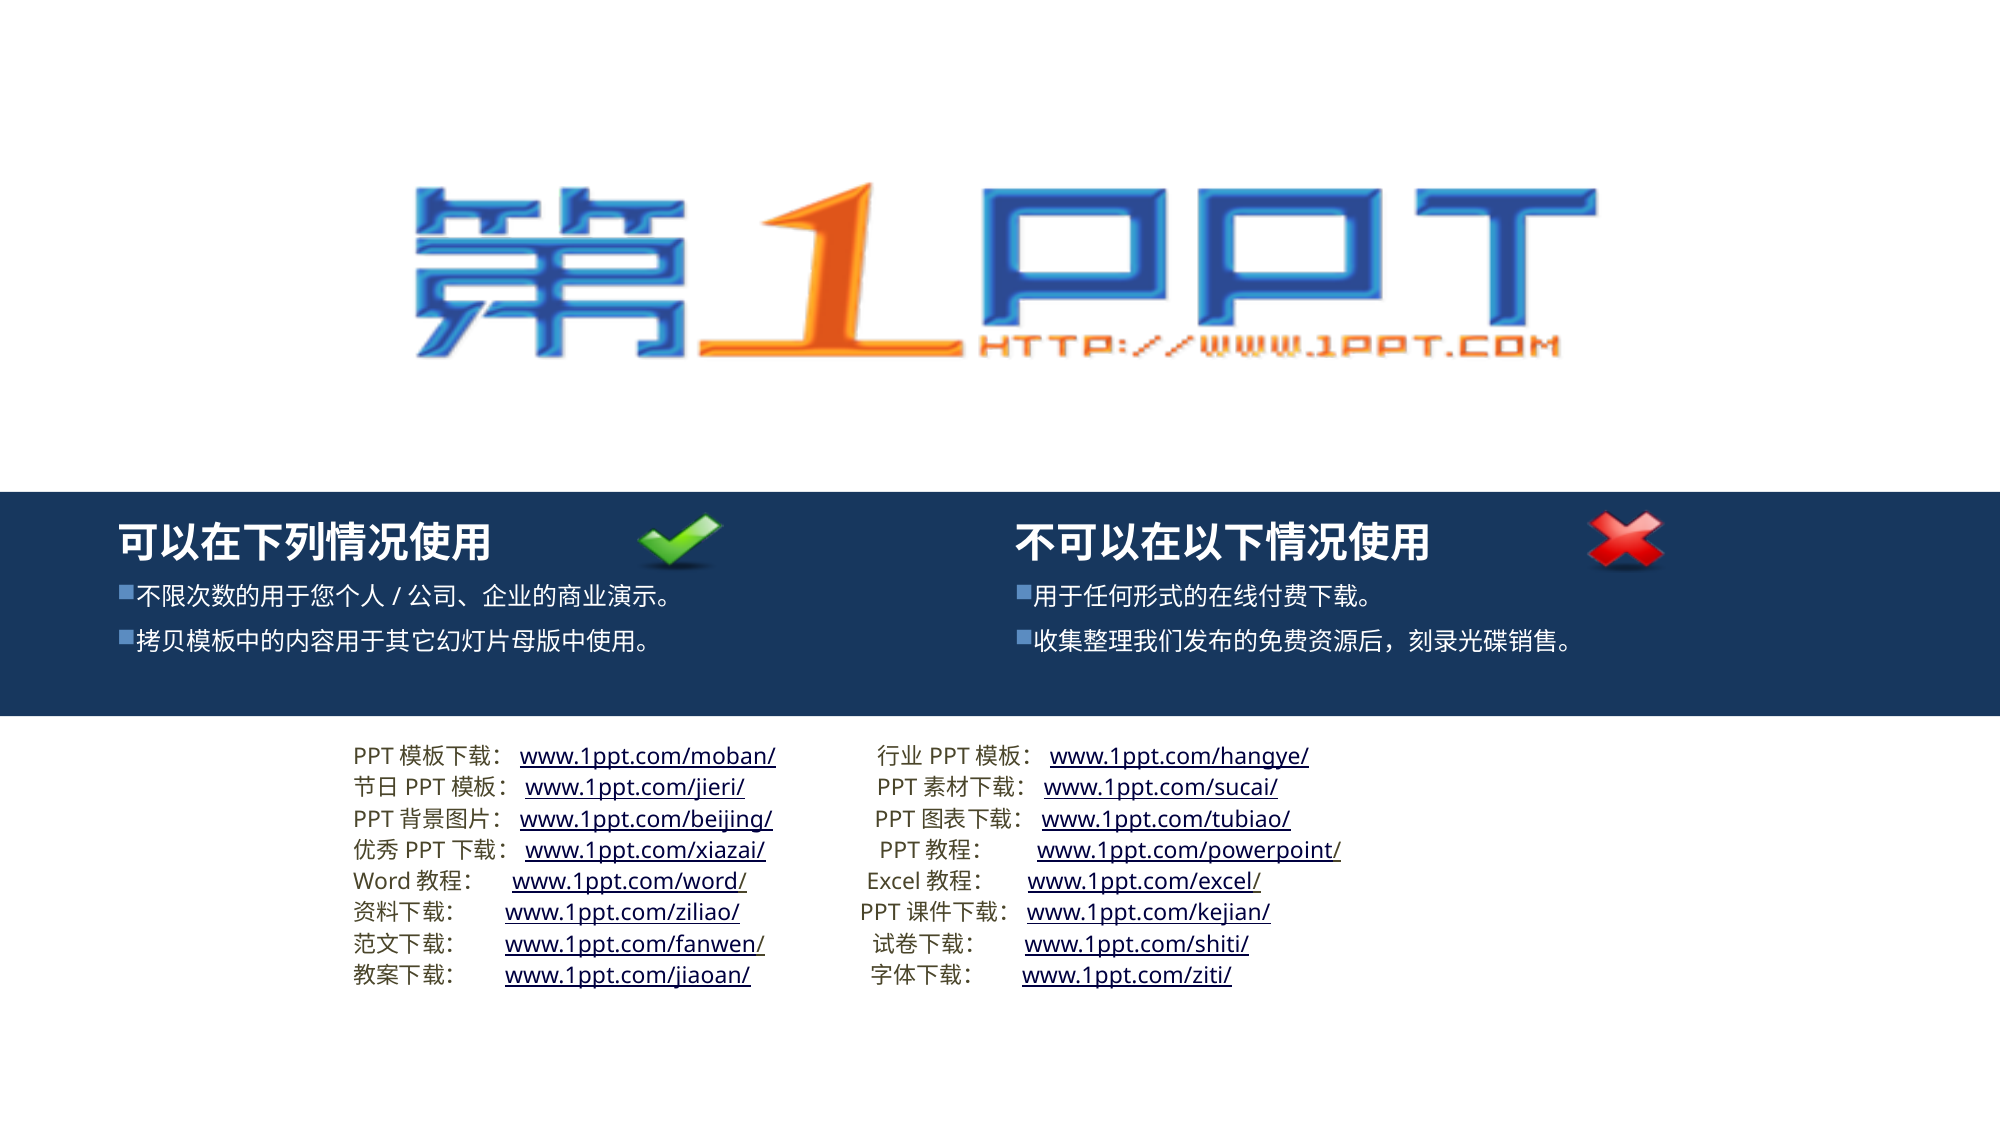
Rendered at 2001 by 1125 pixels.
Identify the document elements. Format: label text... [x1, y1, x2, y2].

text_box [0, 491, 2000, 717]
text_box PPT模板下载：www.1ppt.com/moban/ 行业PPT模板：www.1ppt.com/hangye/ 节日PPT模板：www.1ppt.com/jieri/ PPT素材下载：www.1ppt.com/sucai/ PPT背景图片：www.1ppt.com/beijing/ PPT图表下载：www.1ppt.com/tubiao/ 优秀PPT下载：www.1ppt.com/xiazai/ PPT教程： www.1ppt.com/powerpoint/ Word教程： www.1ppt.com/word/ Excel教程： www.1ppt.com/excel/ 资料下载： www.1ppt.com/ziliao/ PPT课件下载：www.1ppt.com/kejian/ 范文下载： www.1ppt.com/fanwen/ 试卷下载： www.1ppt.com/shiti/ 教案下载： www.1ppt.com/jiaoan/ 字体下载： www.1ppt.com/ziti/ [336, 762, 1752, 1008]
text_box 不可以在以下情况使用 用于任何形式的在线付费下载。 收集整理我们发布的免费资源后，刻录光碟销售。 [999, 508, 1898, 762]
picture [637, 507, 724, 573]
picture [179, 51, 1867, 492]
picture [1581, 507, 1669, 573]
text_box 可以在下列情况使用 不限次数的用于您个人/公司、企业的商业演示。 拷贝模板中的内容用于其它幻灯片母版中使用。 [102, 508, 1000, 774]
